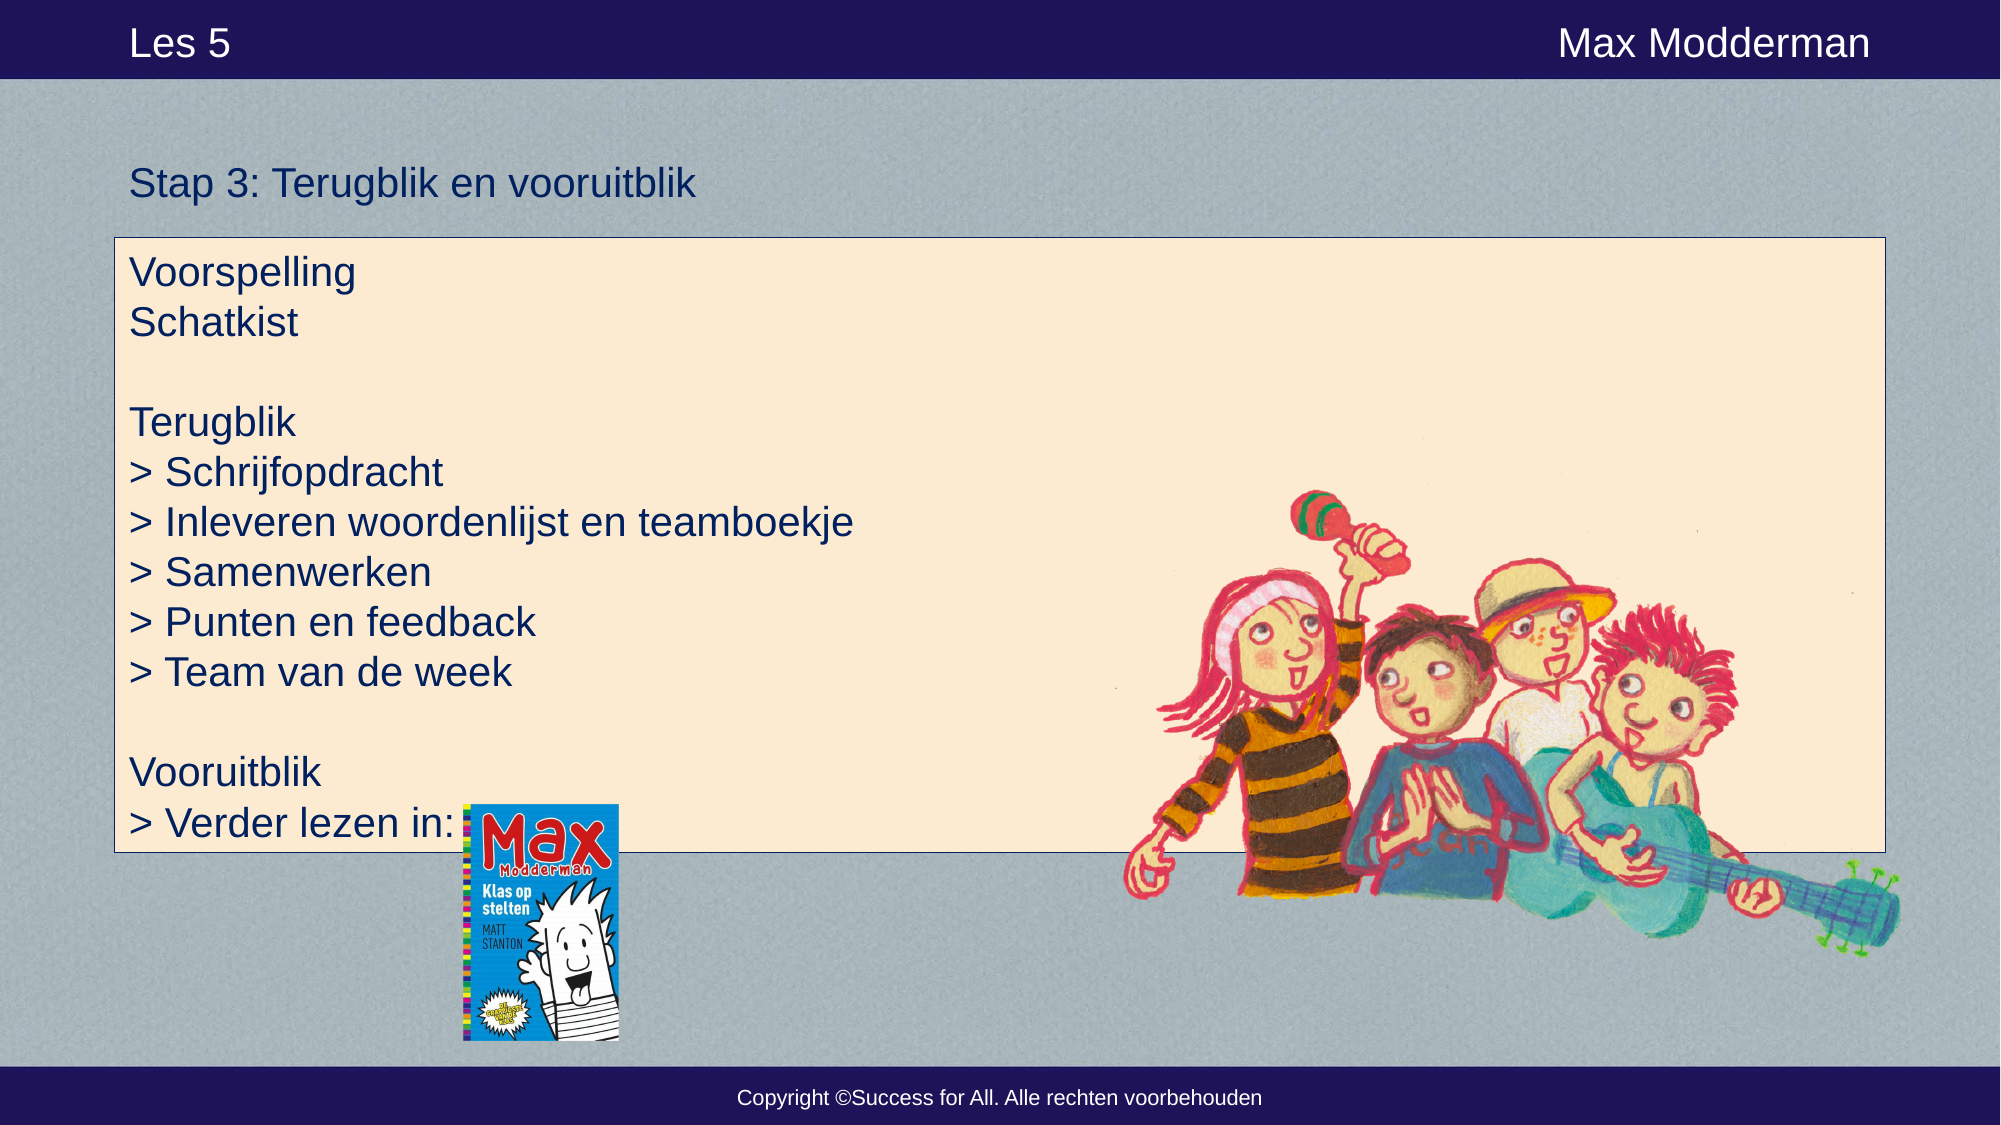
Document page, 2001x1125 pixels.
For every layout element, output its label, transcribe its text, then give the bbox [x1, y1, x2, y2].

text_box Voorspelling Schatkist Terugblik > Schrijfopdracht > Inleveren woordenlijst en teamboekje > Samenwerken > Punten en feedback > Team van de week Vooruitblik > Verder lezen in: [114, 237, 1886, 853]
text_box Les 5 [114, 8, 354, 73]
picture [0, 0, 2001, 1125]
text_box Max Modderman [999, 8, 1886, 123]
text_box Copyright ©Success for All. Alle rechten voorbehouden [0, 1076, 2000, 1125]
text_box Stap 3: Terugblik en vooruitblik [113, 148, 1635, 214]
